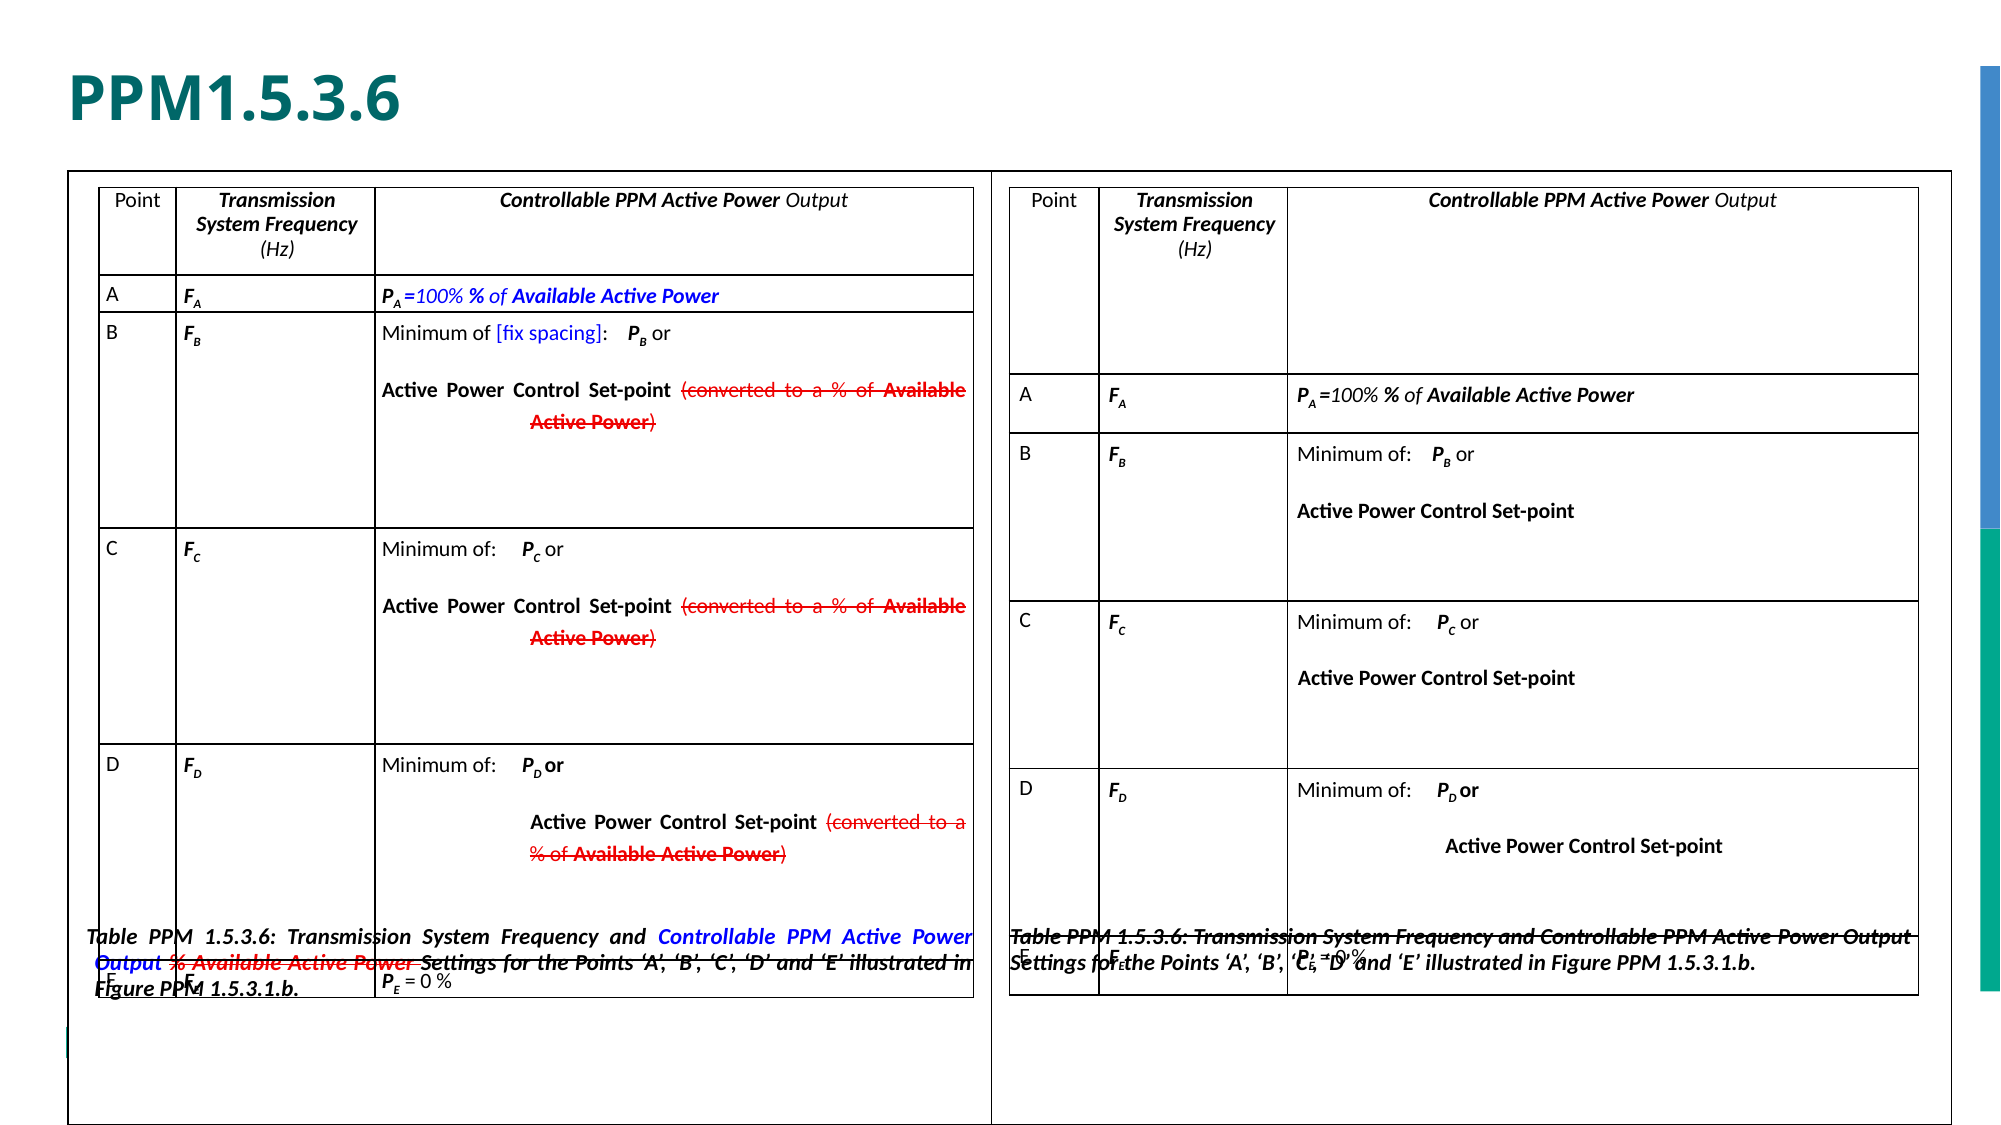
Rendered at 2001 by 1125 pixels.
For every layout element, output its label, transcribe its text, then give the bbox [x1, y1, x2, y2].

table_header Controllable PPM Active Power Output [376, 188, 973, 274]
table_cell FC [177, 529, 374, 743]
picture [1518, 66, 1980, 992]
table_cell FE [177, 961, 374, 997]
table_cell Minimum of: PD or Active Power Control Set-point [1288, 769, 1918, 935]
table_cell FD [1100, 769, 1287, 935]
table_cell FB [177, 313, 374, 527]
table_cell PE = 0 % [1288, 937, 1918, 994]
table_header Transmission System Frequency (Hz) [1100, 188, 1287, 373]
table_cell D [1010, 769, 1098, 935]
table_cell FA [177, 276, 374, 311]
table_cell B [100, 313, 175, 527]
table_cell FD [177, 745, 374, 959]
table_cell FC [1100, 602, 1287, 768]
table_cell C [100, 529, 175, 743]
table_cell FB [1100, 434, 1287, 600]
table_cell PA =100% % of Available Active Power [1288, 375, 1918, 432]
table_cell A [100, 276, 175, 311]
table_cell Minimum of [fix spacing]: PB or Active Power Control Set-point (converted to a % of Available Active Power) [376, 313, 973, 527]
table_cell E [100, 961, 175, 997]
table_cell C [1010, 602, 1098, 768]
table_header Controllable PPM Active Power Output [1288, 188, 1918, 373]
table_cell A [1010, 375, 1098, 432]
title PPM1.5.3.6 [67, 66, 1420, 170]
table_header Table PPM 1.5.3.6: Transmission System Frequency and Controllable PPM Active Power Output Settings for the Points ‘A’, ‘B’, ‘C’, ‘D’ and ‘E’ illustrated in Figure PPM 1.5.3.1.b. [992, 172, 1951, 1124]
table_cell Minimum of: PC or Active Power Control Set-point (converted to a % of Available Active Power) [376, 529, 973, 743]
table_cell FE [1100, 937, 1287, 994]
table_cell D [100, 745, 175, 959]
table_cell B [1010, 434, 1098, 600]
table_header Transmission System Frequency (Hz) [177, 188, 374, 274]
table_cell PE = 0 % [376, 961, 973, 997]
table_header Point [100, 188, 175, 274]
table_header Point [1010, 188, 1098, 373]
table_cell Minimum of: PC or Active Power Control Set-point [1288, 602, 1918, 768]
table_cell FA [1100, 375, 1287, 432]
table_cell Minimum of: PD or Active Power Control Set-point (converted to a % of Available Active Power) [376, 745, 973, 959]
table_cell Minimum of: PB or Active Power Control Set-point [1288, 434, 1918, 600]
table_cell PA =100% % of Available Active Power [376, 276, 973, 311]
table_cell E [1010, 937, 1098, 994]
table_header Table PPM 1.5.3.6: Transmission System Frequency and Controllable PPM Active Power Output % Available Active Power Settings for the Points ‘A’, ‘B’, ‘C’, ‘D’ and ‘E’ illustrated in Figure PPM 1.5.3.1.b. [69, 172, 991, 1124]
